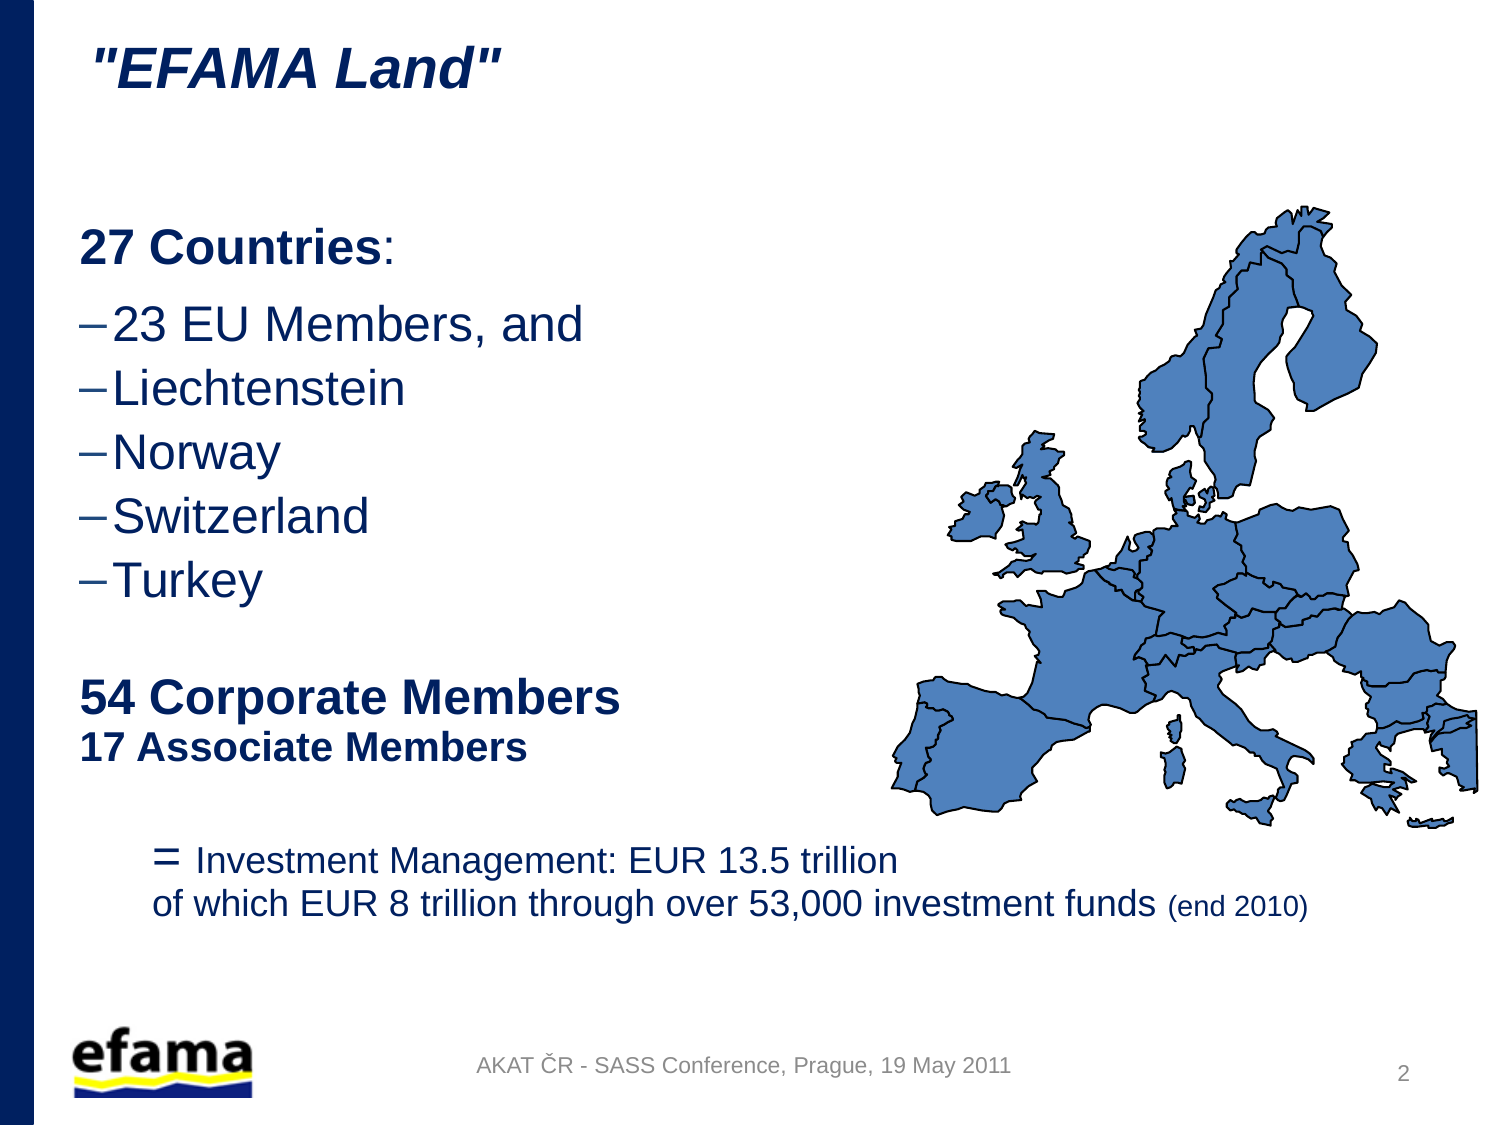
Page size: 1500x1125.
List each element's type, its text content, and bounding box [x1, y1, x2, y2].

title "EFAMA Land" [74, 0, 1346, 131]
picture [70, 1019, 257, 1098]
slide_number 2 [1074, 1042, 1425, 1103]
footer AKAT ČR - SASS Conference, Prague, 19 May 2011 [442, 1034, 1046, 1095]
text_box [891, 206, 1478, 829]
text_box 27 Countries: 23 EU Members, and Liechtenstein Norway Switzerland Turkey 54 Corporate Members 17 Associate Members = Investment Management: EUR 13.5 trillion of which EUR 8 trillion through over 53,000 investment funds (end 2010) [50, 186, 1500, 962]
